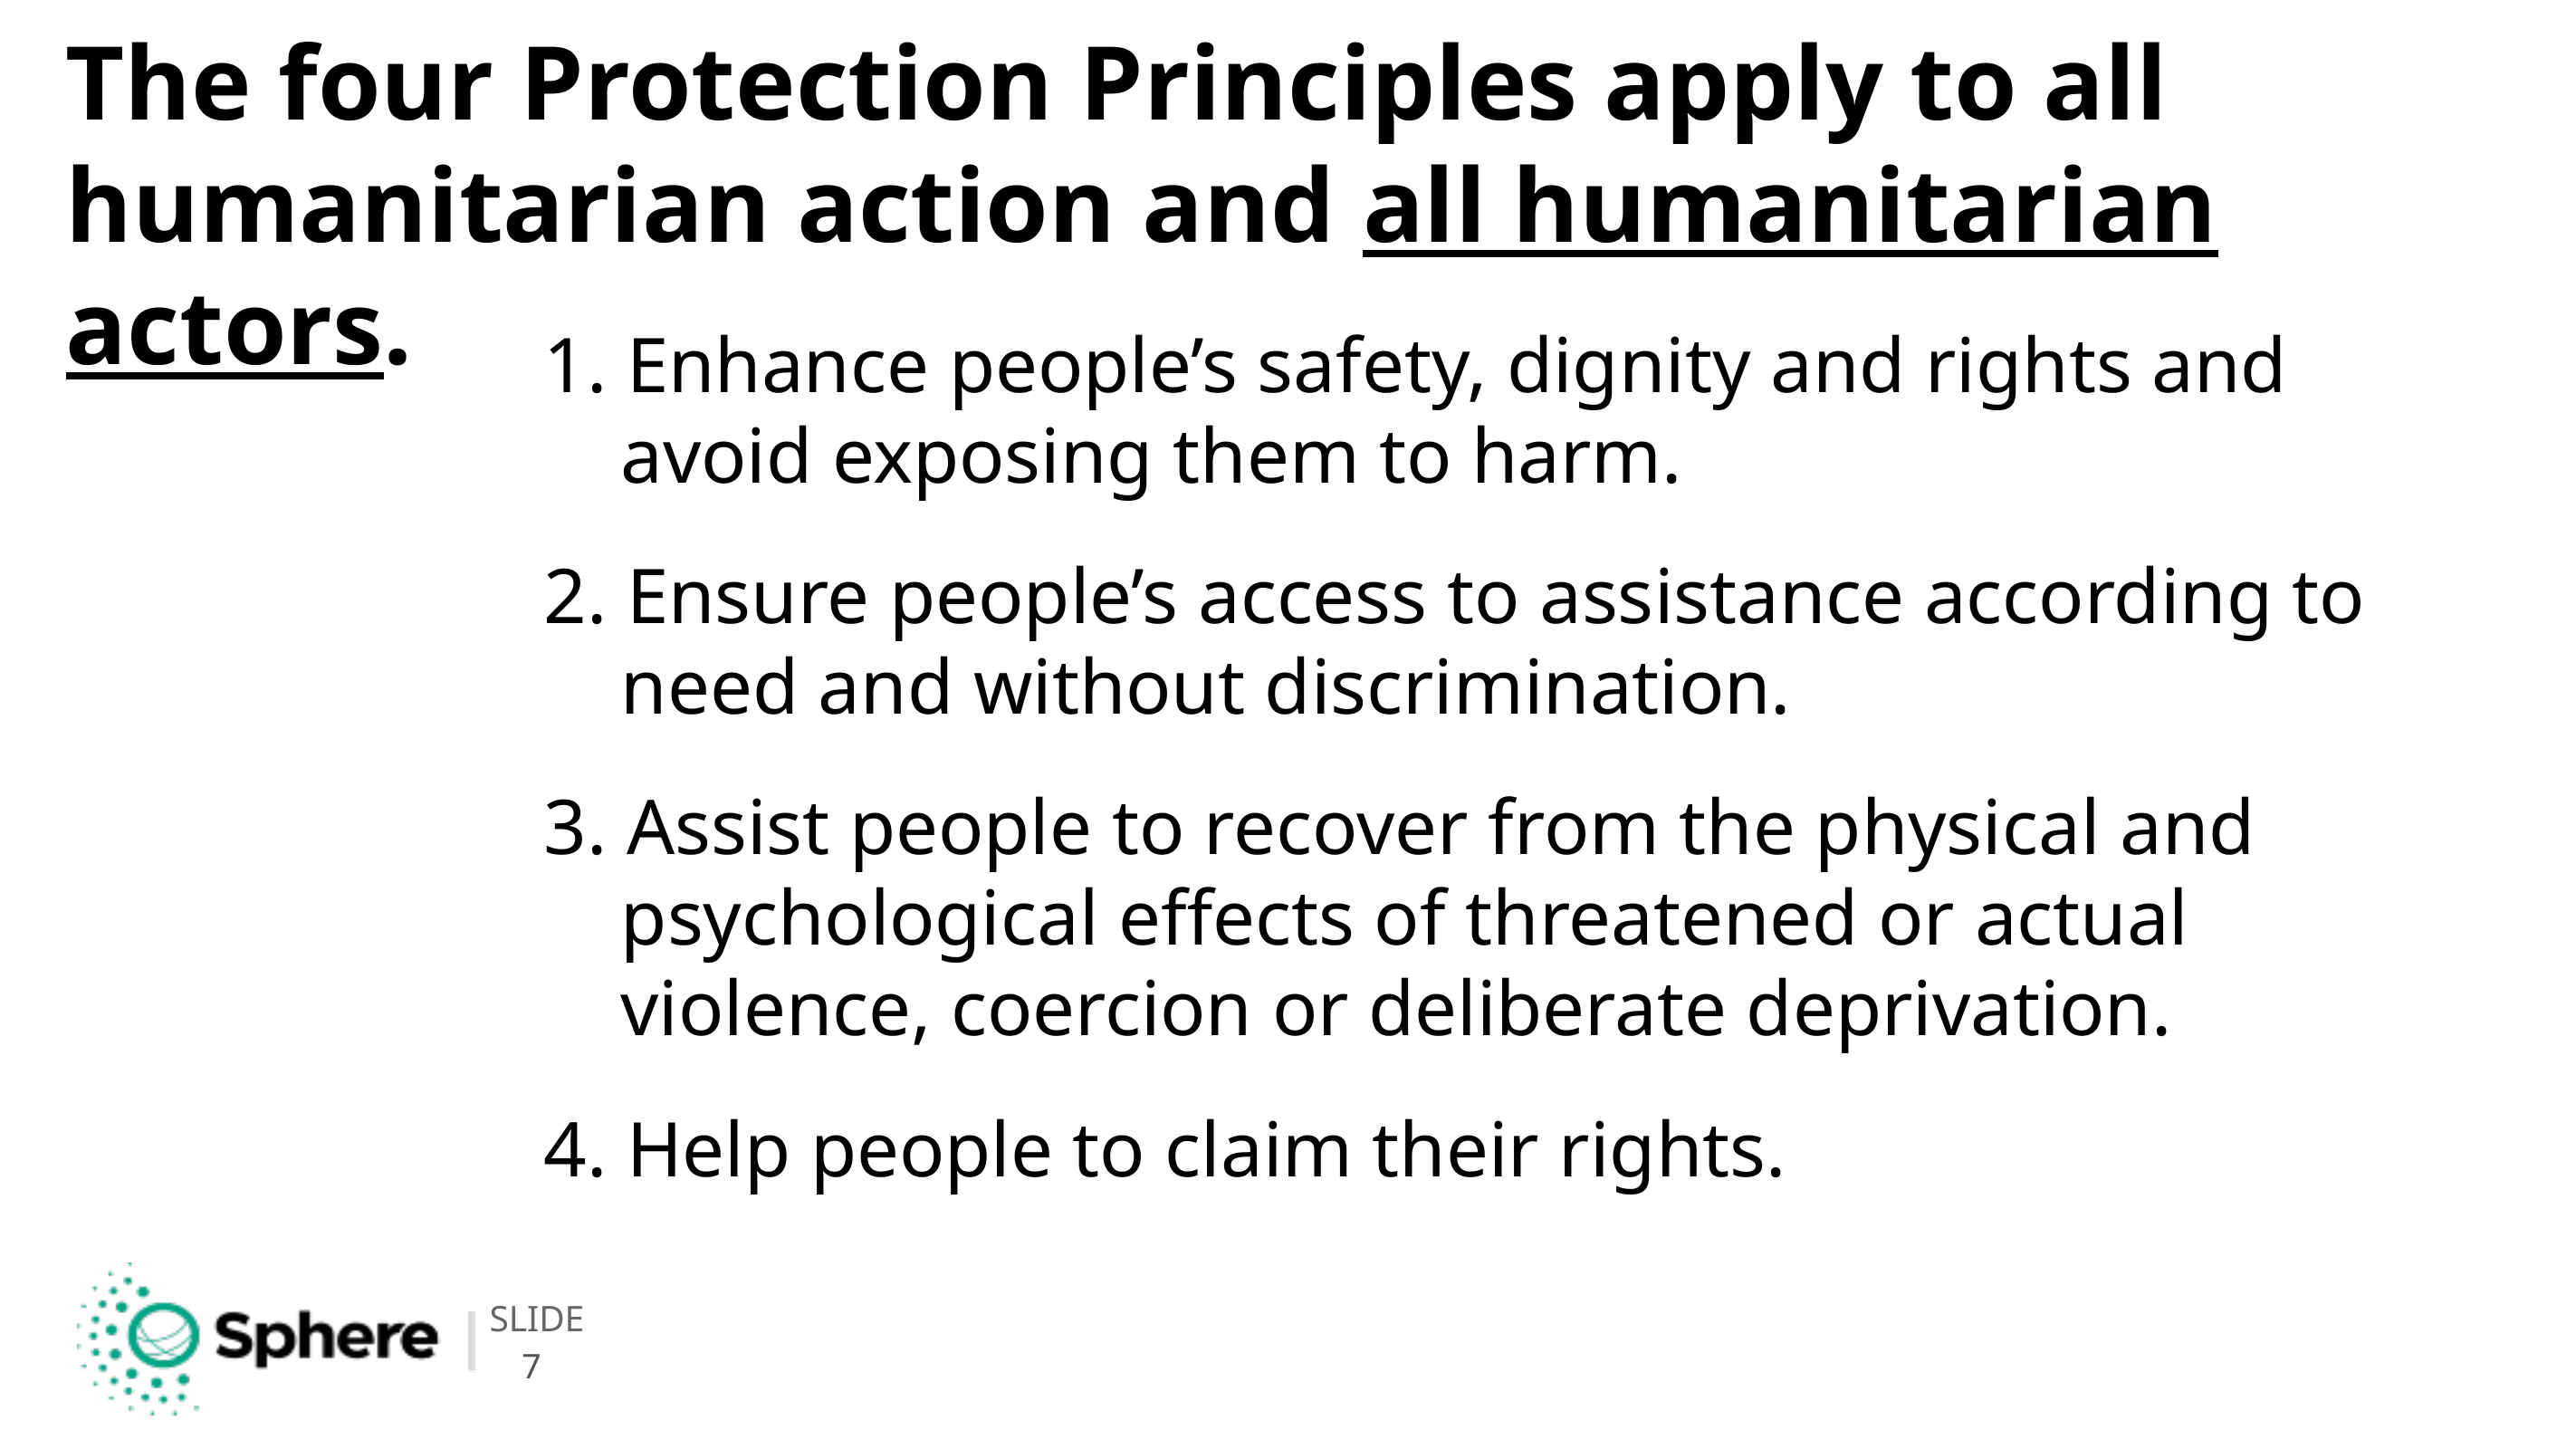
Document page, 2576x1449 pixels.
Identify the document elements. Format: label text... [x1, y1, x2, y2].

picture [468, 1311, 479, 1338]
picture [77, 1262, 441, 1418]
title The four Protection Principles apply to all humanitarian action and all humanitarian actors. [57, 10, 2538, 179]
list 1. Enhance people’s safety, dignity and rights and avoid exposing them to harm. 2. Ensure people’s access to assistance according to need and without discrimination. 3. Assist people to recover from the physical and psychological effects of threatened or actual violence, coercion or deliberate deprivation. 4. Help people to claim their rights. [536, 308, 2493, 1242]
text_box 7 [455, 1338, 608, 1439]
